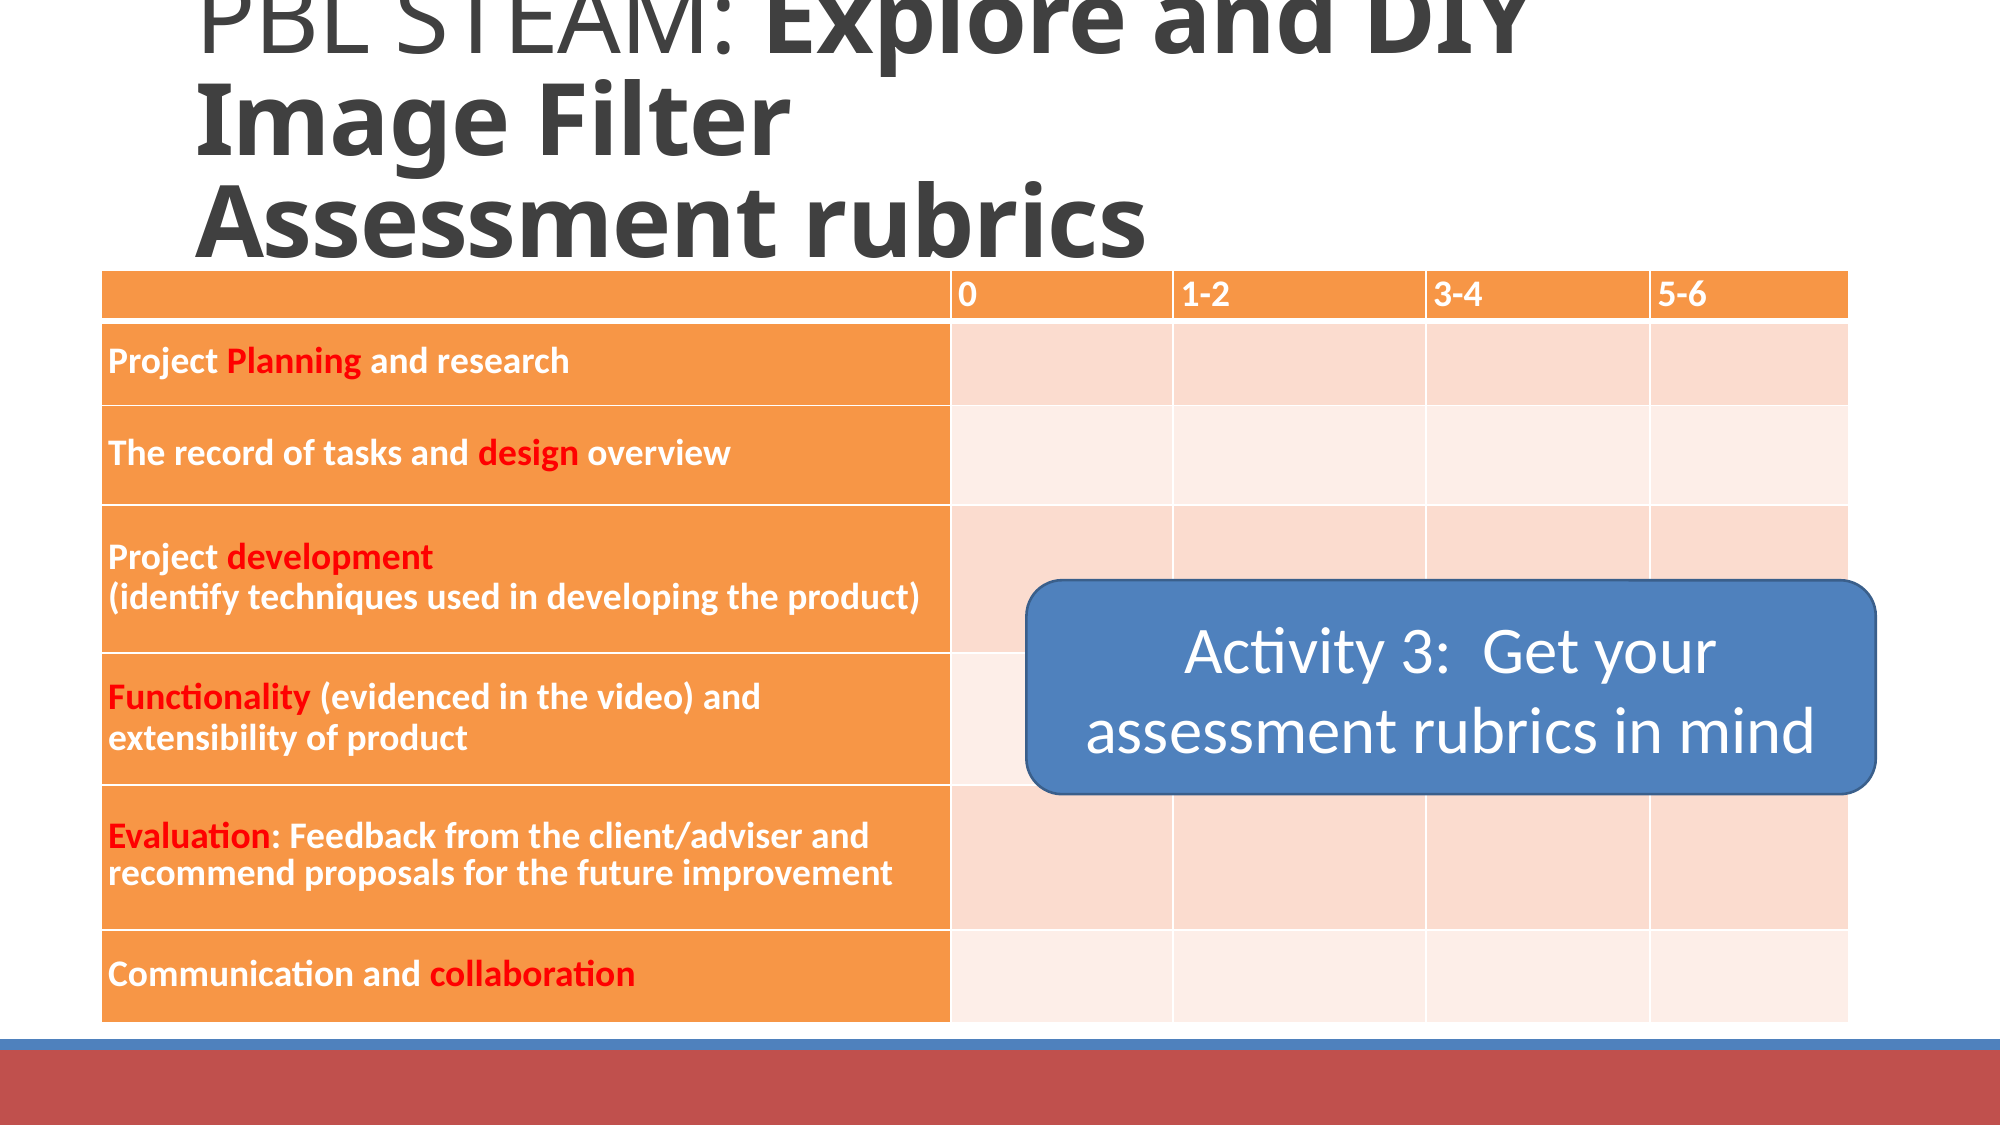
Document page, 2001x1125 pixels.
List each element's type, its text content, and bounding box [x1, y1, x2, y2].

table_cell [1651, 931, 1848, 1022]
table_cell [1427, 506, 1649, 578]
table_header 5-6 [1651, 271, 1848, 318]
table_header 1-2 [1174, 271, 1425, 318]
table_cell Communication and collaboration [102, 931, 950, 1022]
table_cell [1174, 506, 1425, 578]
table_header [102, 271, 950, 318]
table_cell [1174, 406, 1425, 504]
table_cell [952, 324, 1172, 405]
table_cell [952, 406, 1172, 504]
table_cell [1427, 796, 1649, 929]
table_cell [1651, 795, 1848, 929]
table_cell [952, 786, 1172, 929]
title PBL STEAM: Explore and DIY Image Filter Assessment rubrics [180, 47, 1830, 269]
table_cell Project Planning and research [102, 324, 950, 405]
table_cell [952, 654, 1034, 784]
table_cell [952, 506, 1172, 652]
text_box Activity 3: Get your assessment rubrics in mind [1025, 578, 1878, 796]
table_cell [1651, 406, 1848, 504]
table_cell [1174, 931, 1425, 1022]
table_cell The record of tasks and design overview [102, 406, 950, 504]
table_cell [952, 931, 1172, 1022]
table_cell [1427, 406, 1649, 504]
table_cell [1427, 324, 1649, 405]
table_cell [1651, 506, 1848, 579]
table_cell [1174, 796, 1425, 929]
table_cell Evaluation: Feedback from the client/adviser and recommend proposals for the future improvement [102, 786, 950, 929]
table_cell [1651, 324, 1848, 405]
table_cell Project development (identify techniques used in developing the product) [102, 506, 950, 652]
table_header 0 [952, 271, 1172, 318]
table_header 3-4 [1427, 271, 1649, 318]
table_cell [1427, 931, 1649, 1022]
table_cell Functionality (evidenced in the video) and extensibility of product [102, 654, 950, 784]
table_cell [1174, 324, 1425, 405]
